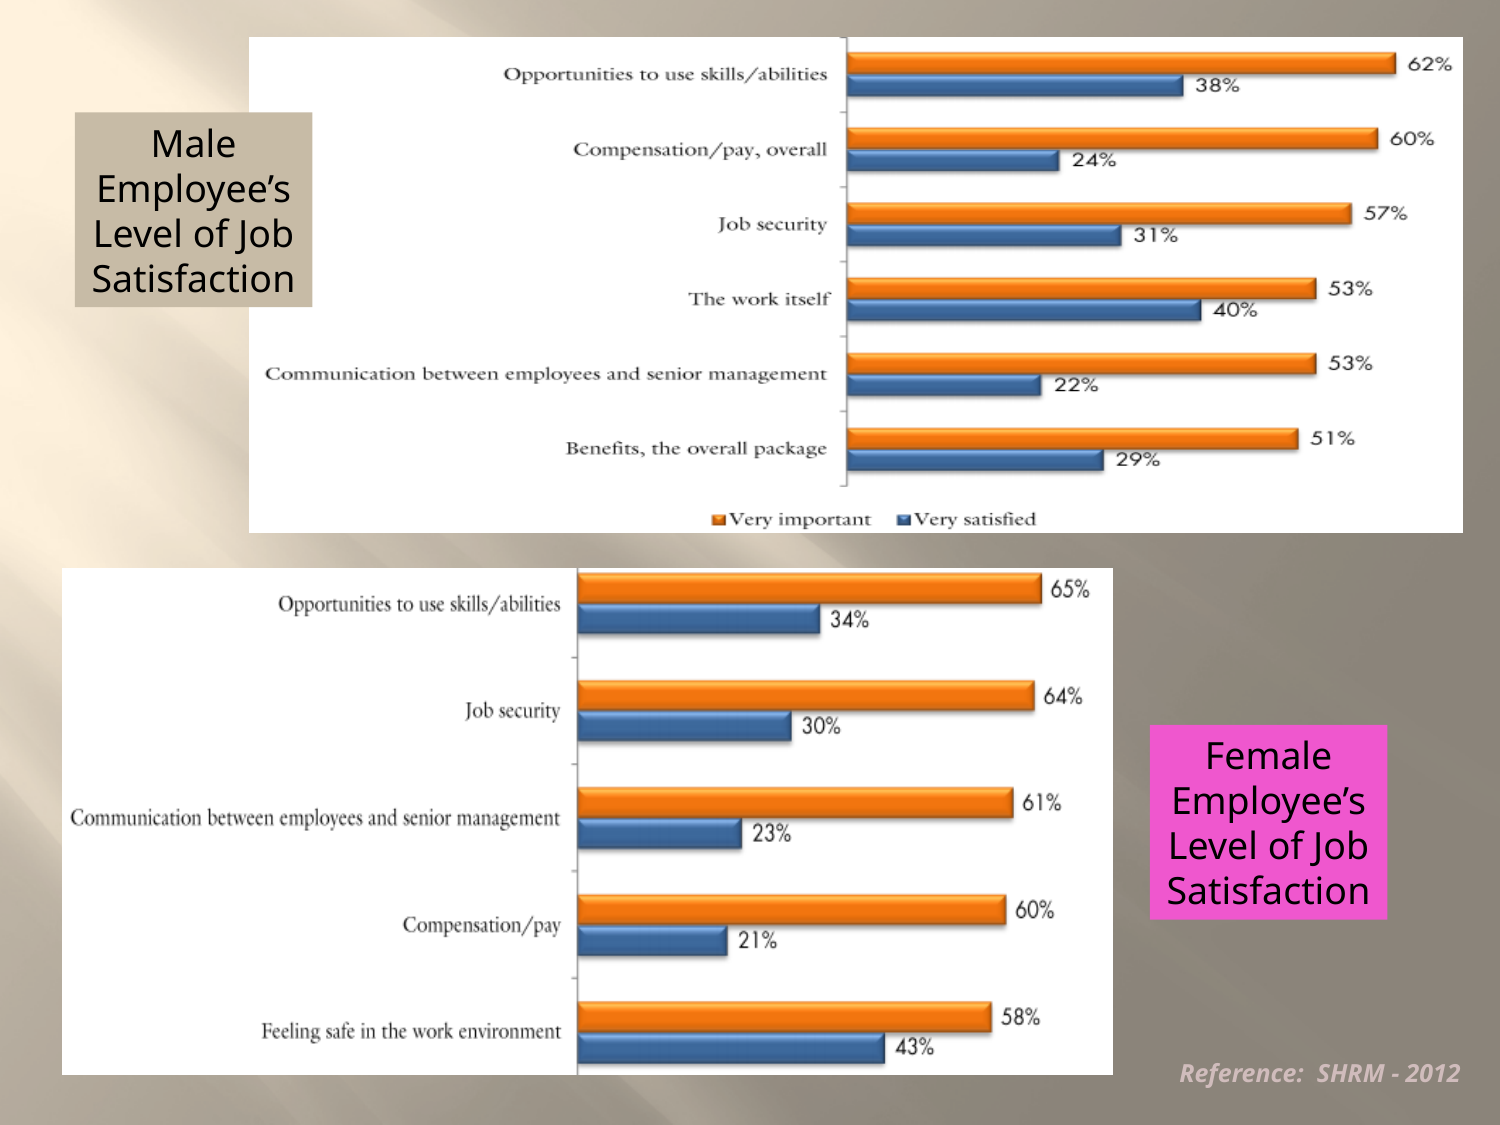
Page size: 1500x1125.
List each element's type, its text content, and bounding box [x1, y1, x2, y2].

text_box Male Employee’s Level of Job Satisfaction [74, 112, 249, 308]
picture [249, 37, 1463, 534]
picture [62, 568, 1113, 1076]
text_box Female Employee’s Level of Job Satisfaction [1155, 724, 1388, 920]
text_box Reference: SHRM - 2012 [1164, 1050, 1476, 1095]
